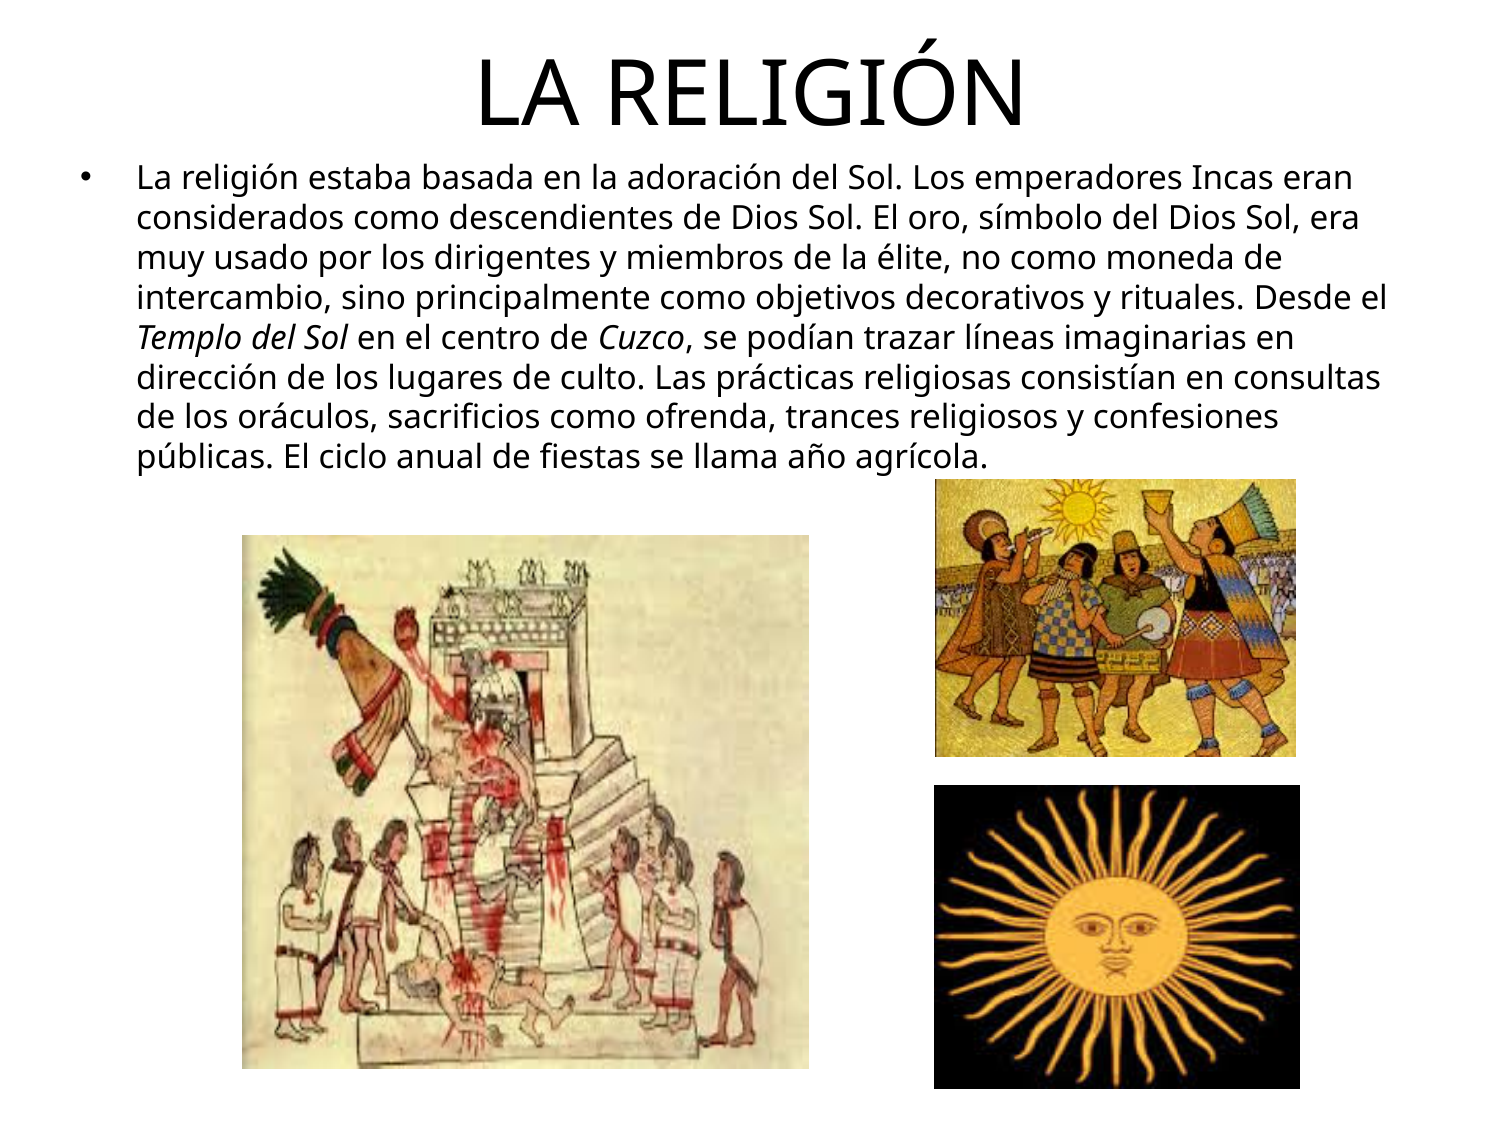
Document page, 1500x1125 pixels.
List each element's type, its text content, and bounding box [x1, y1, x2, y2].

picture [934, 784, 1300, 1089]
list La religión estaba basada en la adoración del Sol. Los emperadores Incas eran considerados como descendientes de Dios Sol. El oro, símbolo del Dios Sol, era muy usado por los dirigentes y miembros de la élite, no como moneda de intercambio, sino principalmente como objetivos decorativos y rituales. Desde el Templo del Sol en el centro de Cuzco, se podían trazar líneas imaginarias en dirección de los lugares de culto. Las prácticas religiosas consistían en consultas de los oráculos, sacrificios como ofrenda, trances religiosos y confesiones públicas. El ciclo anual de fiestas se llama año agrícola. [64, 149, 1415, 892]
title LA RELIGIÓN [76, 0, 1427, 183]
picture [241, 535, 810, 1070]
picture [935, 479, 1296, 757]
